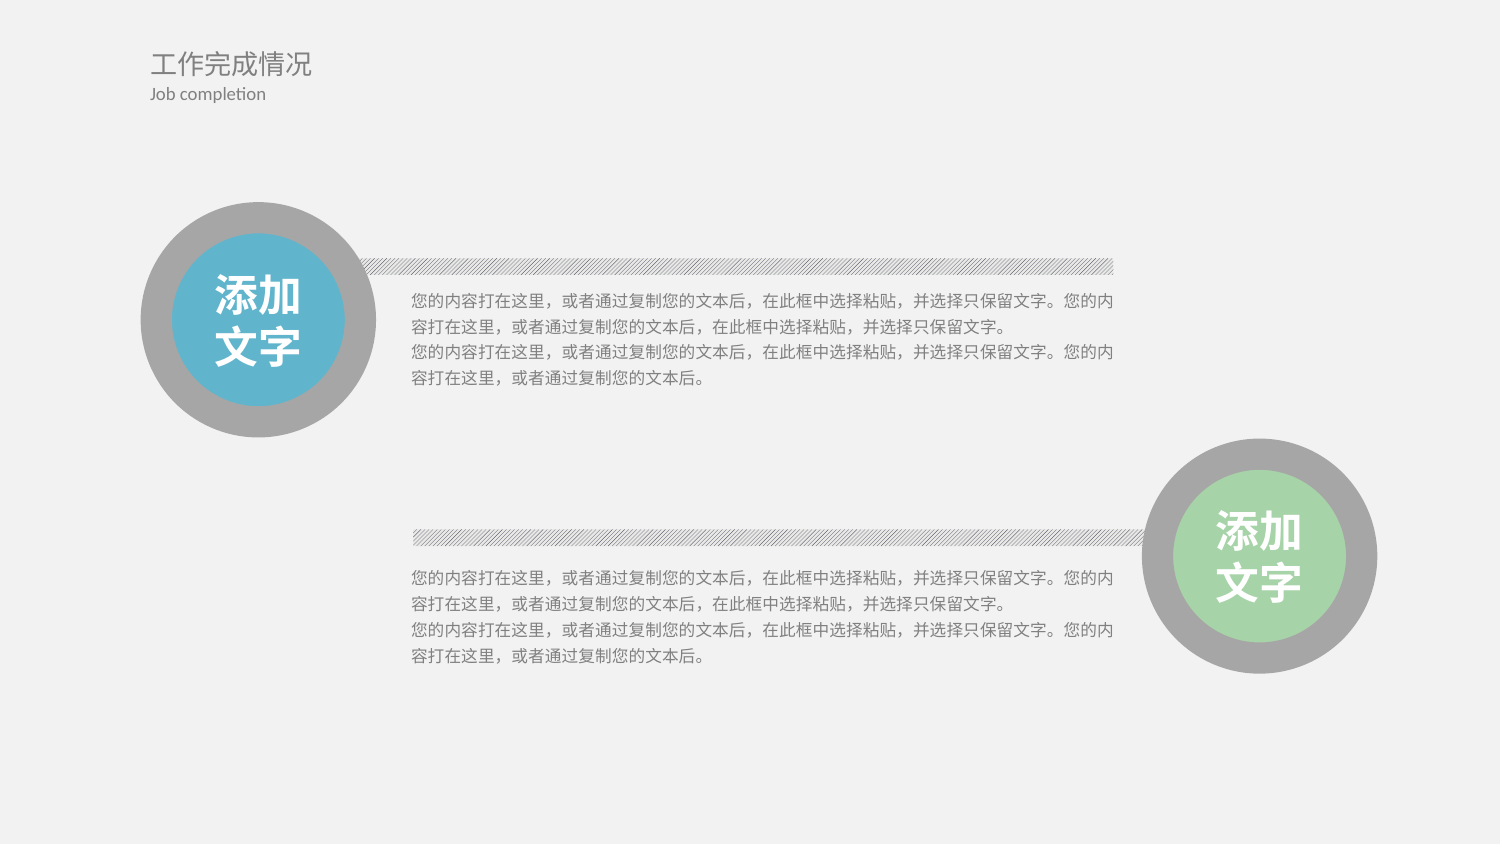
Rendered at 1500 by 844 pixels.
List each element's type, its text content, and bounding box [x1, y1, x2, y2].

text_box 您的内容打在这里，或者通过复制您的文本后，在此框中选择粘贴，并选择只保留文字。您的内容打在这里，或者通过复制您的文本后，在此框中选择粘贴，并选择只保留文字。 您的内容打在这里，或者通过复制您的文本后，在此框中选择粘贴，并选择只保留文字。您的内容打在这里，或者通过复制您的文本后。 [399, 278, 1127, 394]
text_box 添加文字 [1157, 454, 1362, 659]
text_box 添加文字 [156, 217, 361, 422]
text_box [411, 527, 1161, 548]
text_box 您的内容打在这里，或者通过复制您的文本后，在此框中选择粘贴，并选择只保留文字。您的内容打在这里，或者通过复制您的文本后，在此框中选择粘贴，并选择只保留文字。 您的内容打在这里，或者通过复制您的文本后，在此框中选择粘贴，并选择只保留文字。您的内容打在这里，或者通过复制您的文本后。 [399, 556, 1127, 671]
text_box [340, 256, 1115, 277]
